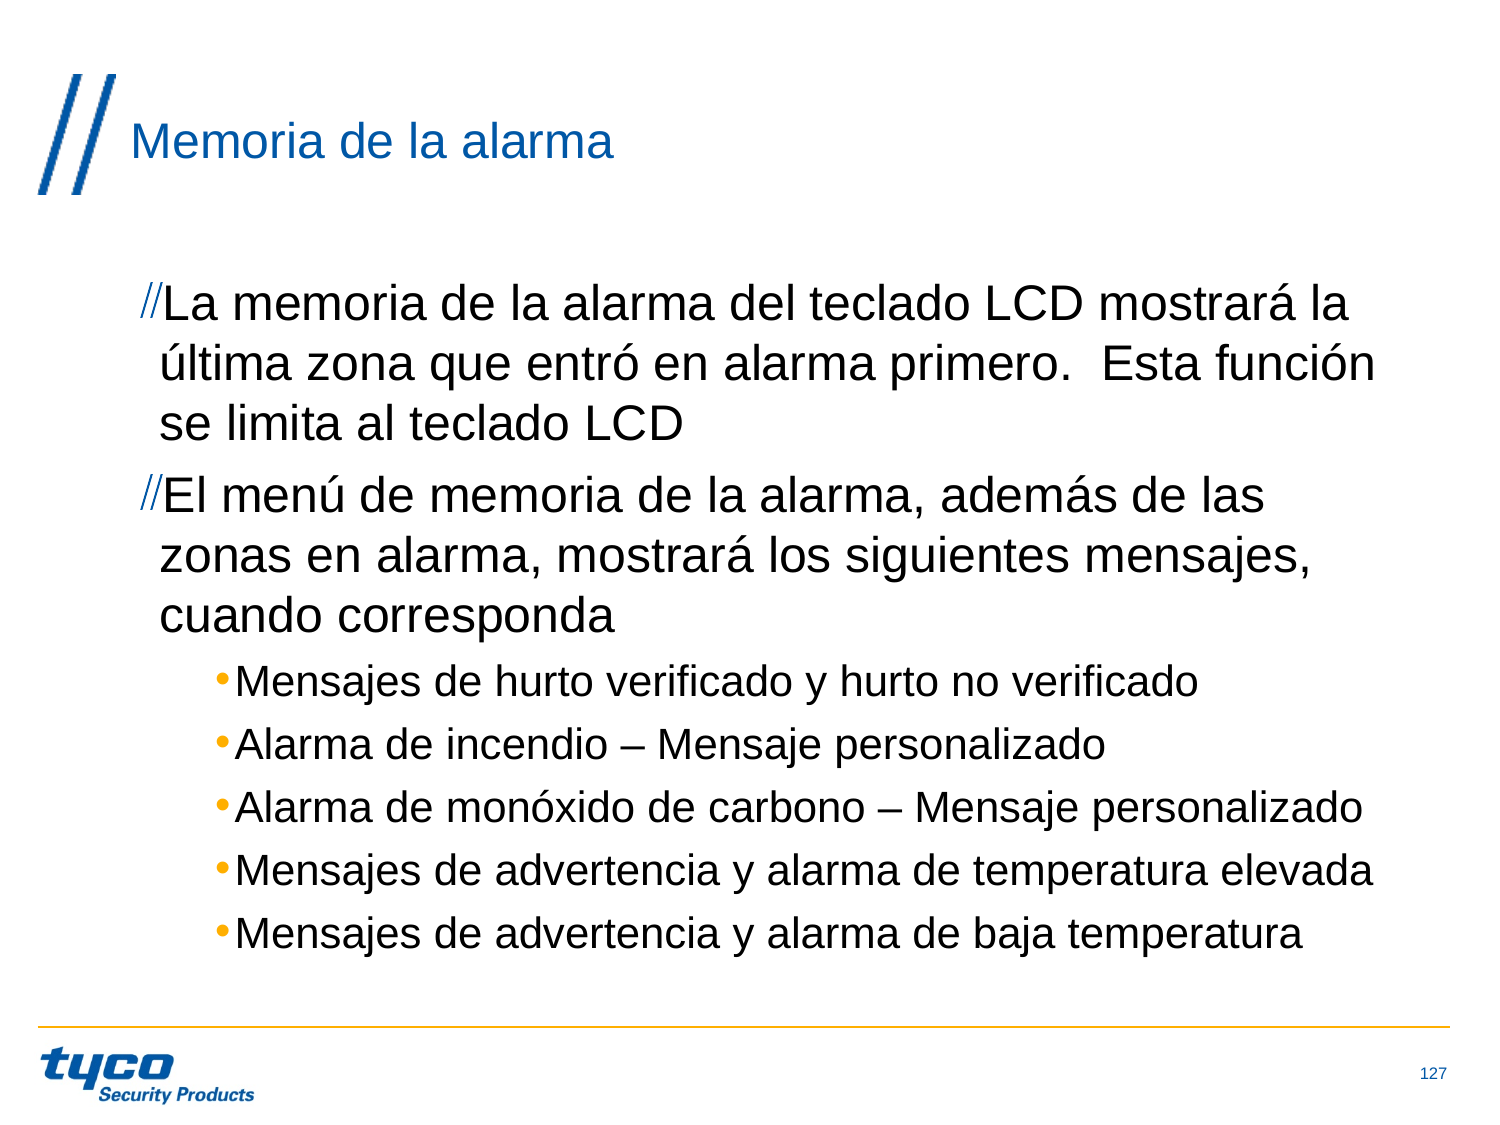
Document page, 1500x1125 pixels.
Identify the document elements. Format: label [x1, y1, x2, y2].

title [115, 44, 1426, 233]
text_box [97, 1061, 228, 1091]
picture [140, 282, 176, 318]
picture [140, 474, 176, 510]
picture [37, 74, 115, 195]
picture [34, 1040, 260, 1107]
list [124, 262, 1426, 976]
slide_number [1387, 1042, 1463, 1103]
